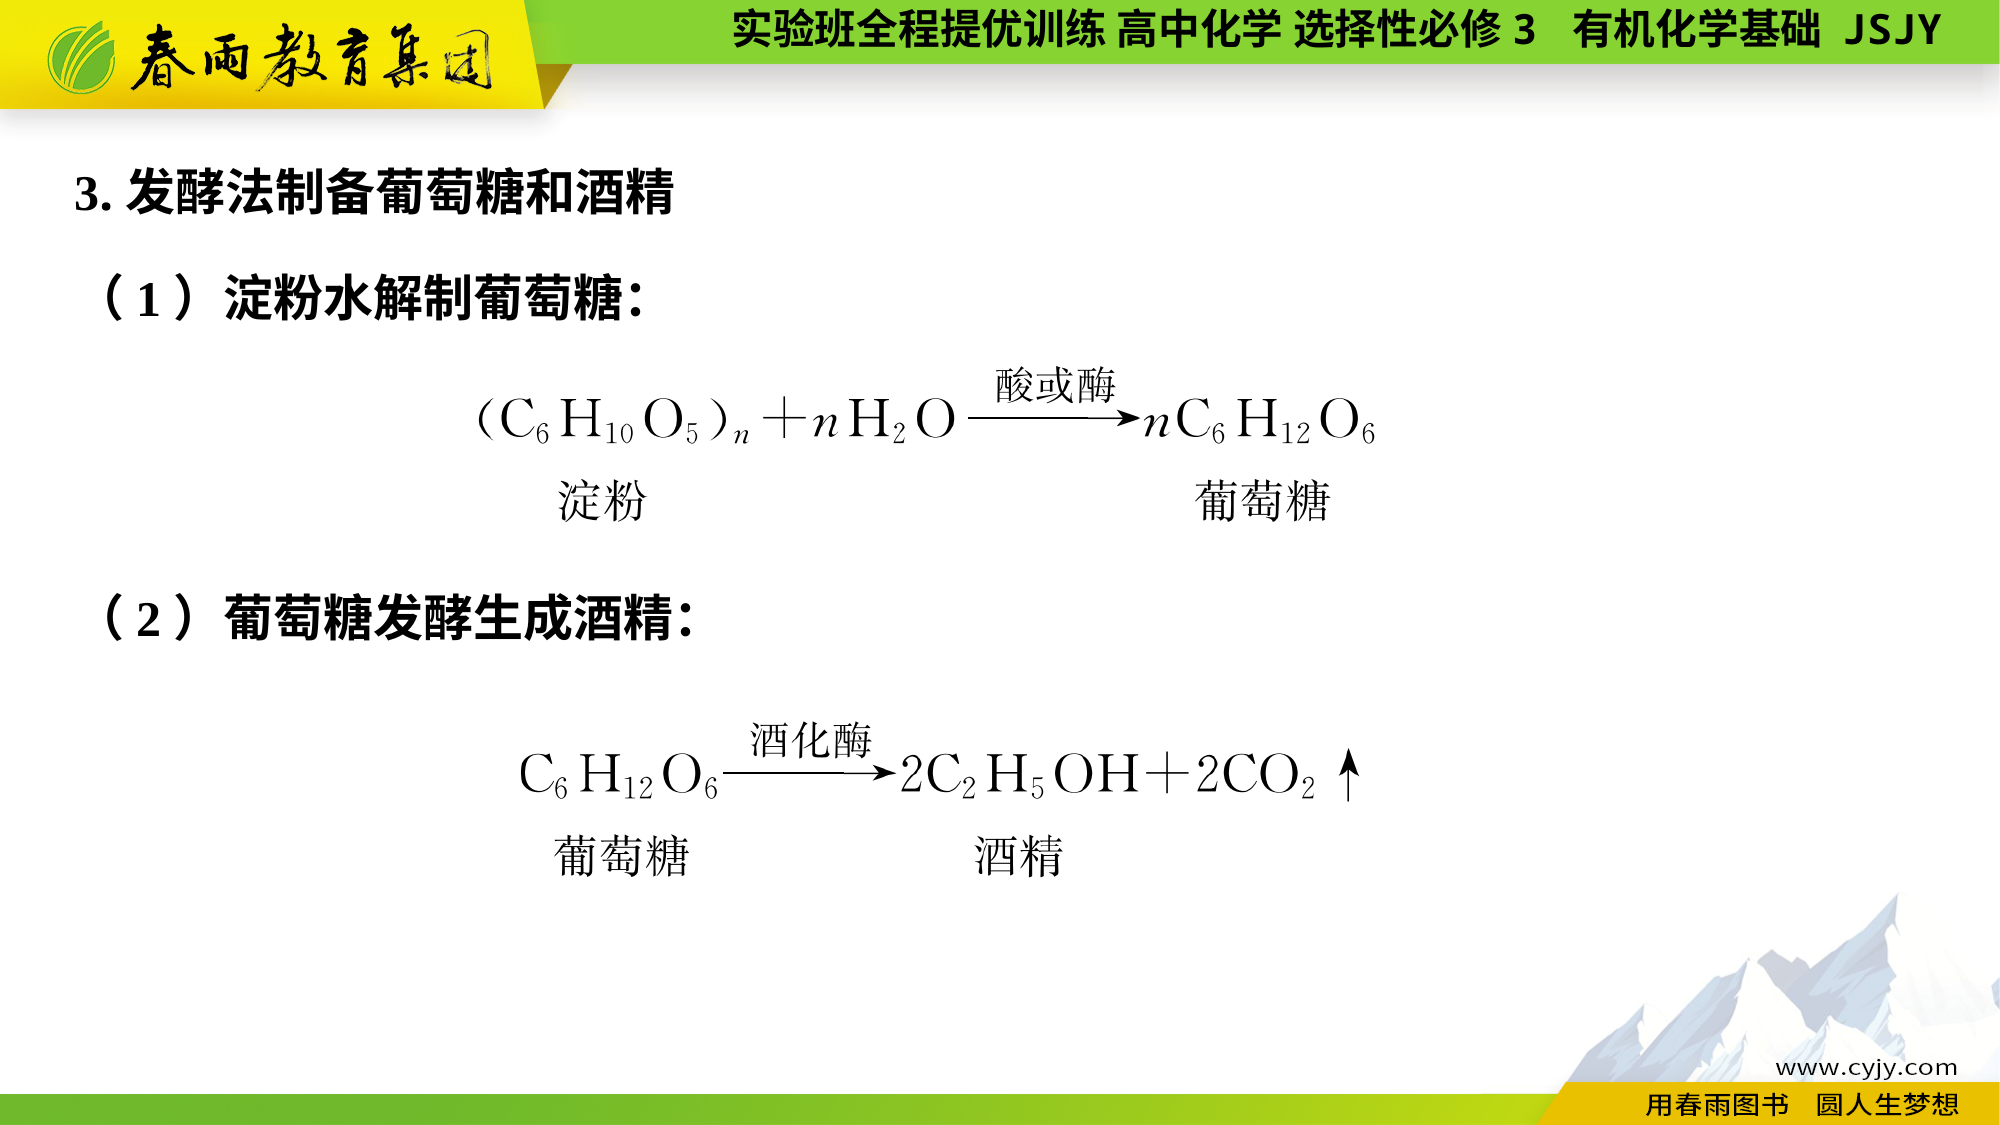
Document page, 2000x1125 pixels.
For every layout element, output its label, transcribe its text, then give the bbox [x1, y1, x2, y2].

list 3.发酵法制备葡萄糖和酒精 （1）淀粉水解制葡萄糖： （2）葡萄糖发酵生成酒精： [59, 122, 1944, 767]
picture [0, 0, 2000, 1125]
